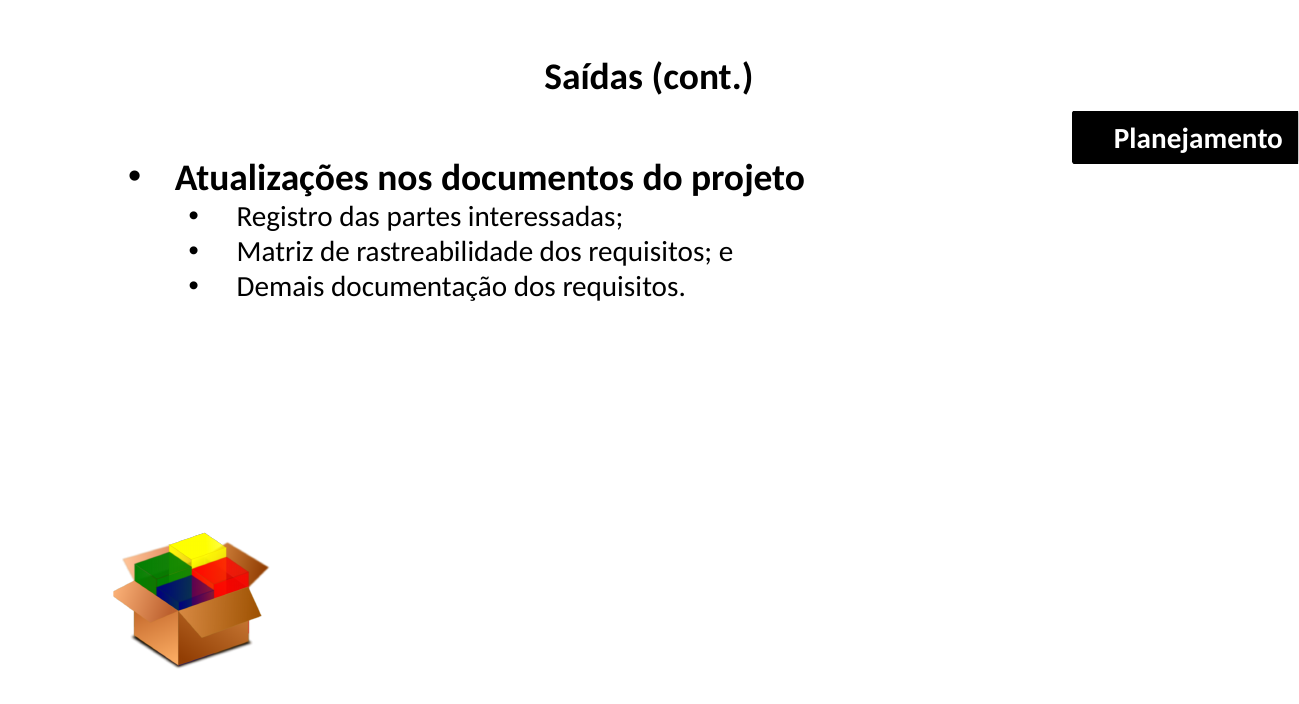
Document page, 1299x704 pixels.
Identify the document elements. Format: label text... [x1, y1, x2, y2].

text_box Saídas (cont.) [0, 44, 1299, 106]
text_box Planejamento [1074, 112, 1299, 162]
picture [112, 520, 273, 672]
text_box Atualizações nos documentos do projeto Registro das partes interessadas; Matriz de rastreabilidade dos requisitos; e Demais documentação dos requisitos. [113, 145, 1177, 312]
